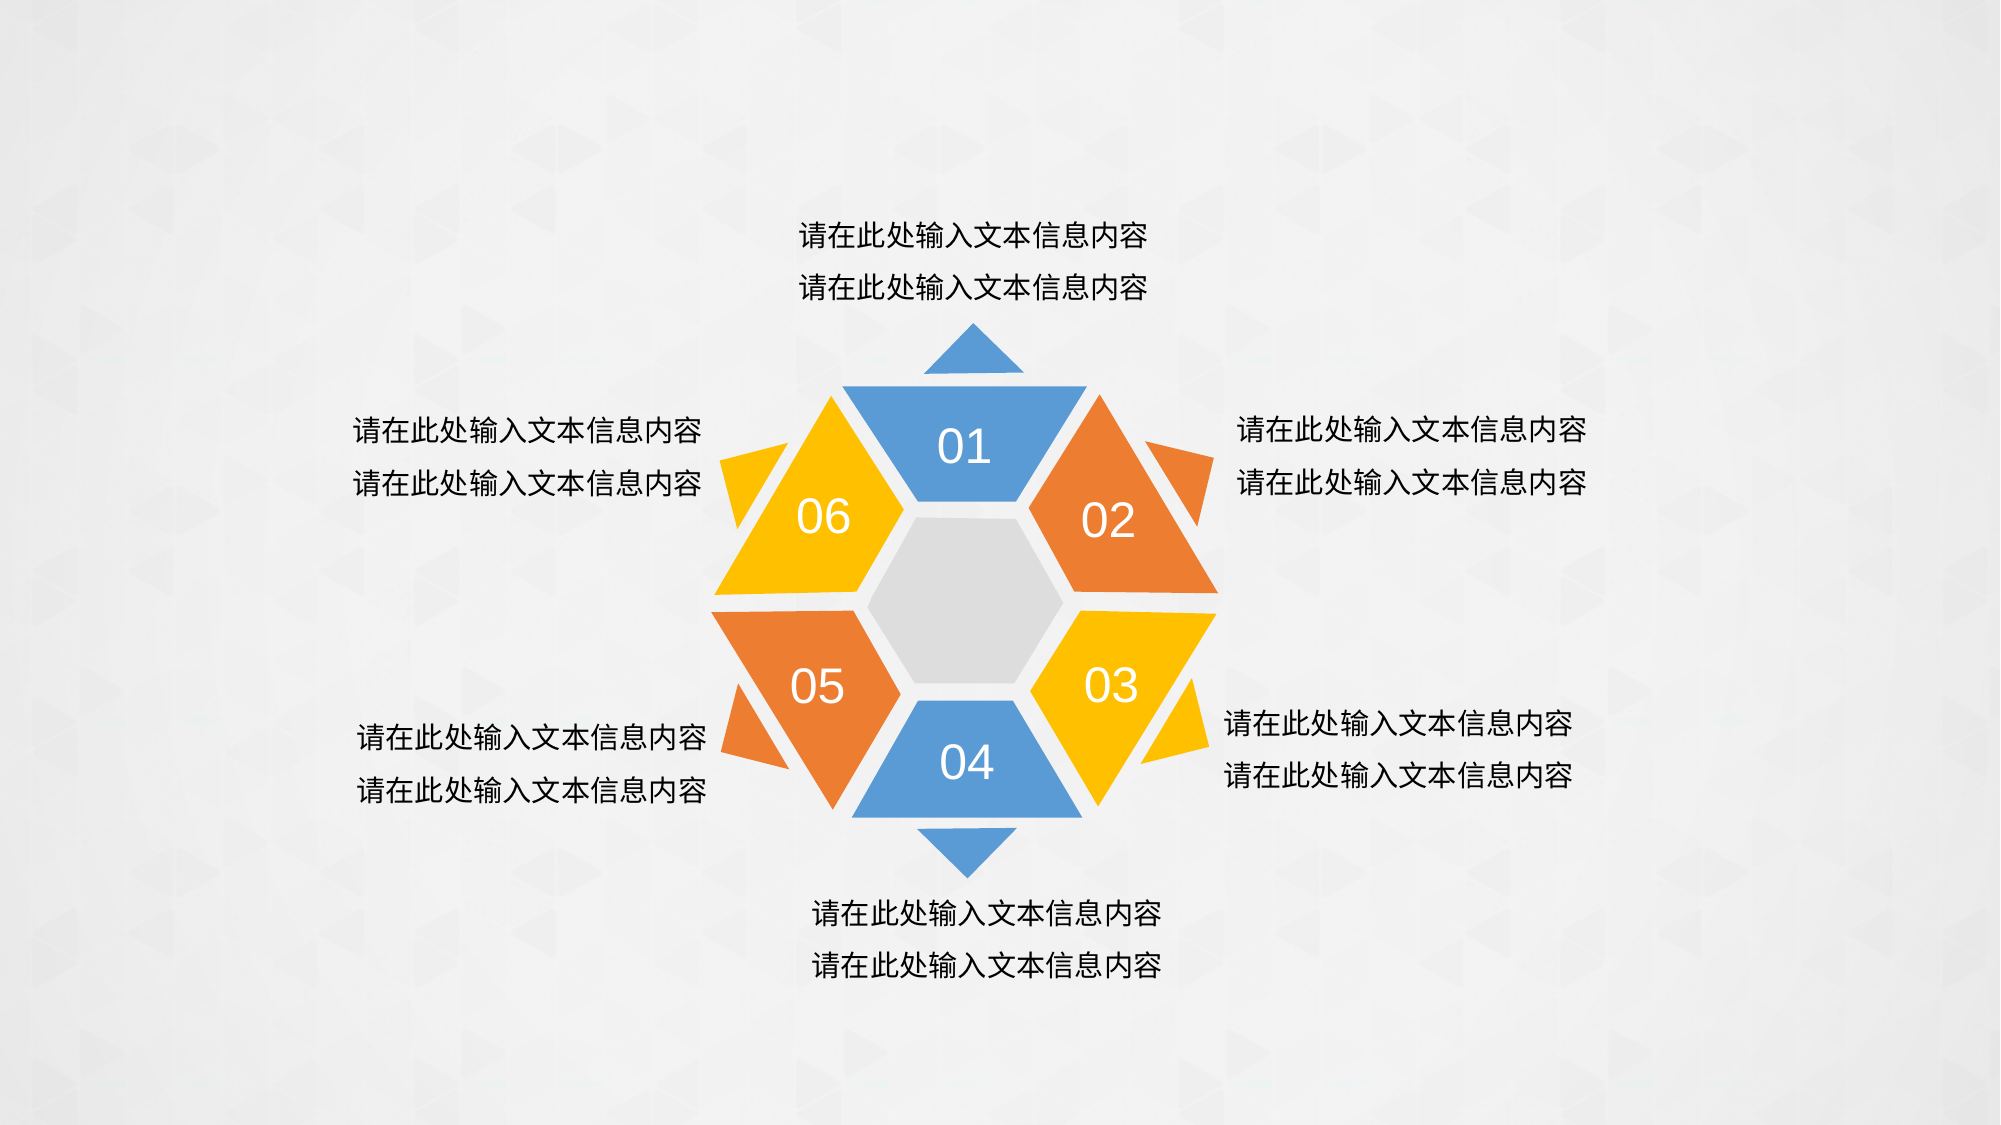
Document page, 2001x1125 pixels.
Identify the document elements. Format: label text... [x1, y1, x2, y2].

text_box [1144, 441, 1206, 527]
text_box 请在此处输入文本信息内容 请在此处输入文本信息内容 [768, 192, 1180, 312]
text_box 请在此处输入文本信息内容 请在此处输入文本信息内容 [781, 870, 1193, 990]
text_box 01 [842, 386, 1088, 502]
text_box 06 [714, 395, 904, 595]
text_box 请在此处输入文本信息内容 请在此处输入文本信息内容 [322, 387, 734, 508]
text_box [916, 827, 1018, 870]
text_box [731, 442, 789, 530]
text_box [923, 323, 1025, 374]
text_box 05 [711, 610, 901, 810]
text_box 请在此处输入文本信息内容 请在此处输入文本信息内容 [326, 694, 738, 815]
text_box 02 [1028, 394, 1219, 594]
text_box [1140, 678, 1193, 765]
text_box 请在此处输入文本信息内容 请在此处输入文本信息内容 [1206, 386, 1618, 507]
text_box 请在此处输入文本信息内容 请在此处输入文本信息内容 [1192, 680, 1605, 800]
picture [0, 0, 2001, 1125]
text_box [735, 683, 790, 770]
text_box [867, 517, 1064, 684]
text_box 03 [1030, 610, 1217, 807]
text_box 04 [851, 700, 1083, 818]
